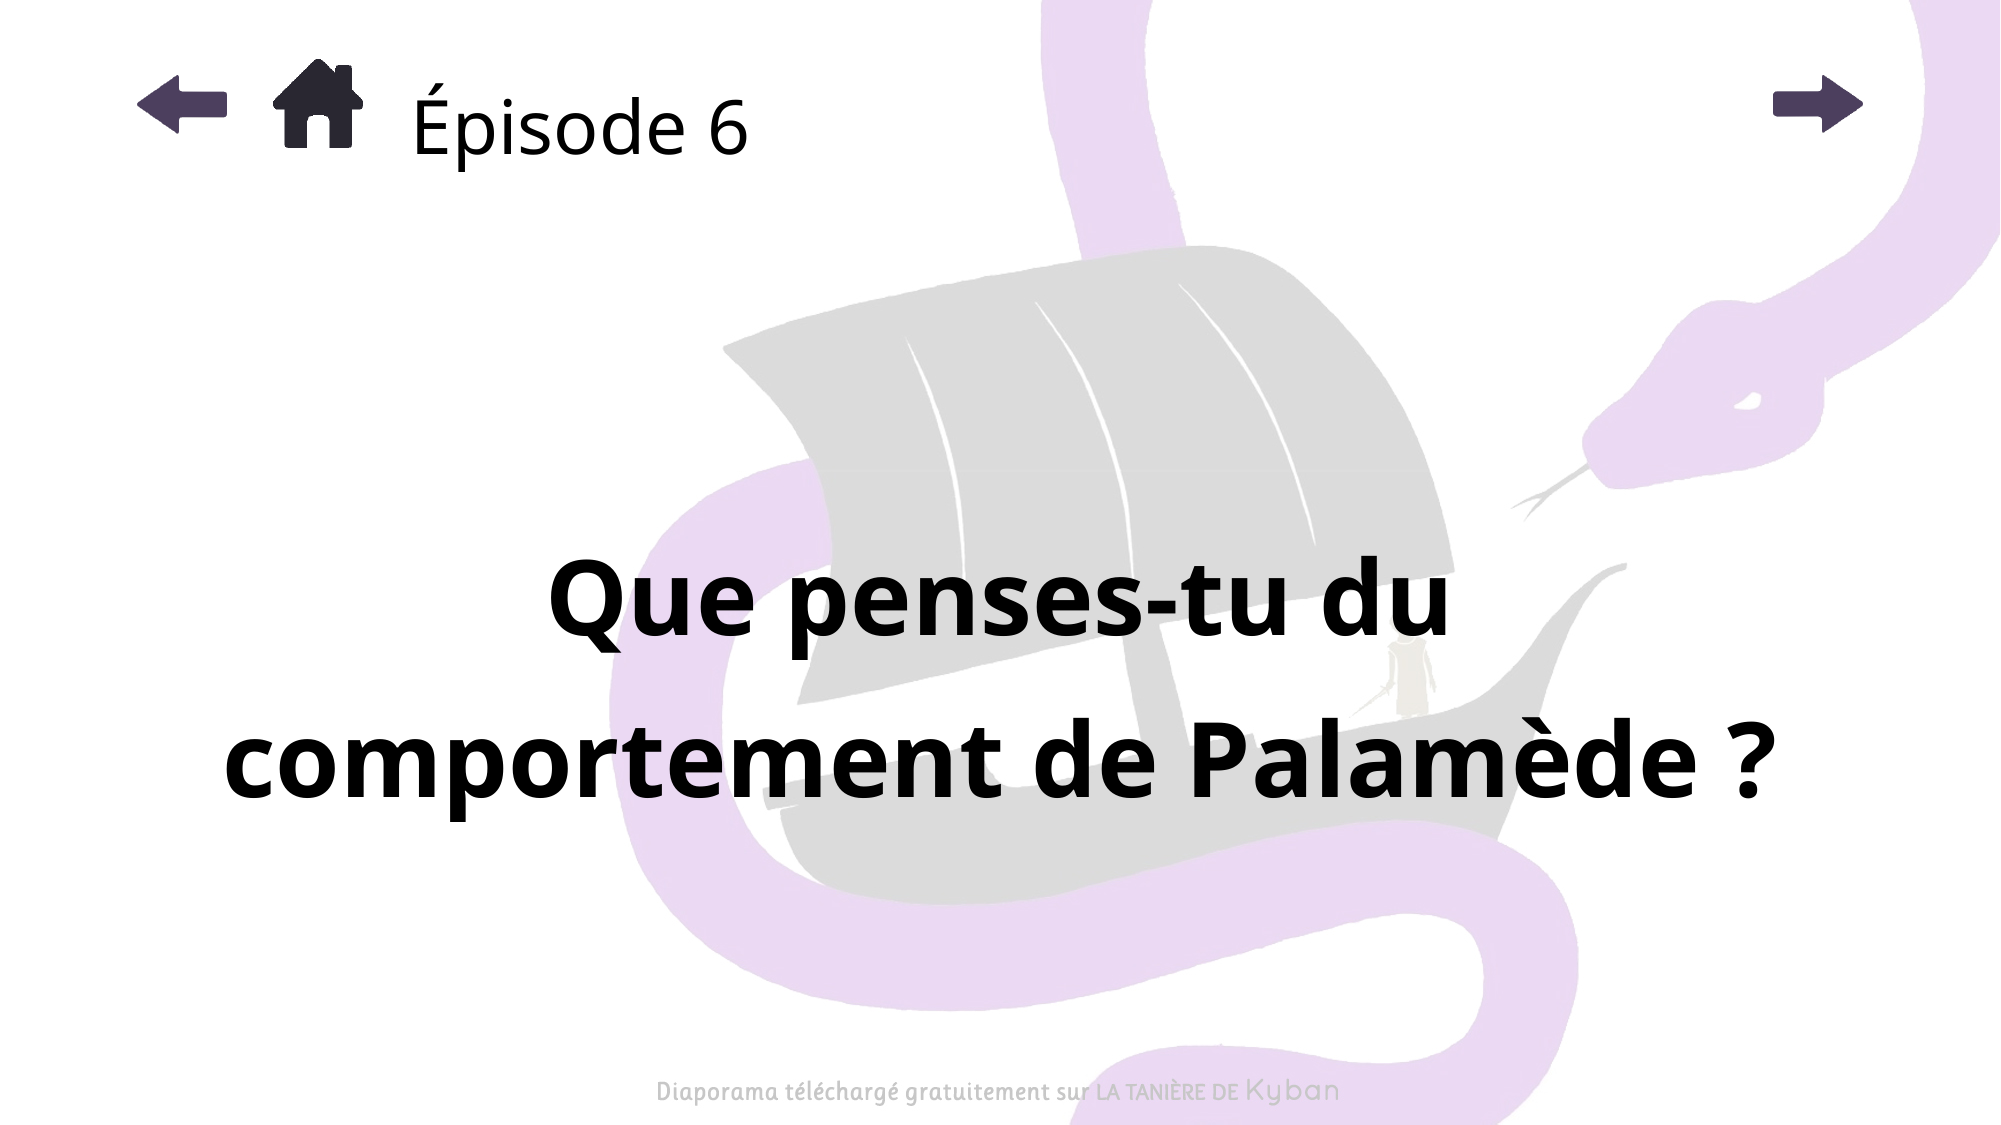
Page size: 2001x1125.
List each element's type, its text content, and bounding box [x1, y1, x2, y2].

list Que penses-tu du comportement de Palamède ? [137, 299, 1863, 1014]
title Épisode 6 [395, 59, 1863, 202]
picture [0, 0, 2001, 1125]
